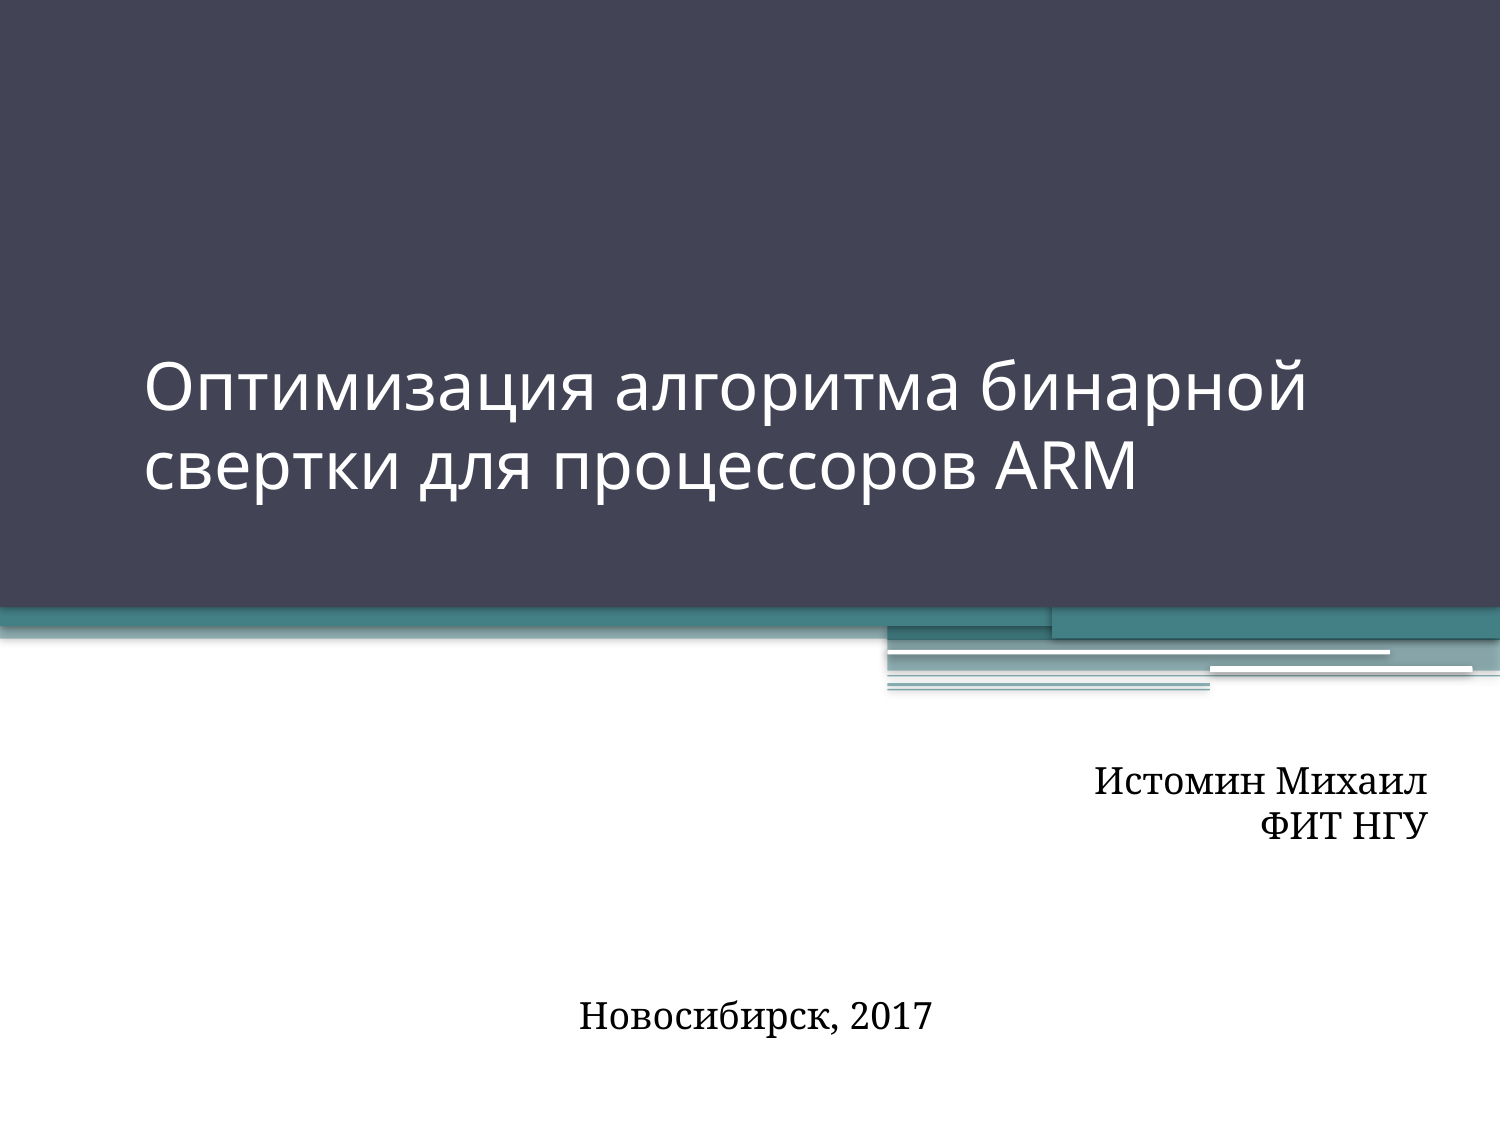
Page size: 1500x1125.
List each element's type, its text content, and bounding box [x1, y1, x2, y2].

text_box Новосибирск, 2017 [564, 984, 949, 1045]
text_box Истомин Михаил ФИТ НГУ [1079, 749, 1443, 855]
title Оптимизация алгоритма бинарной свертки для процессоров ARM [128, 269, 1404, 511]
